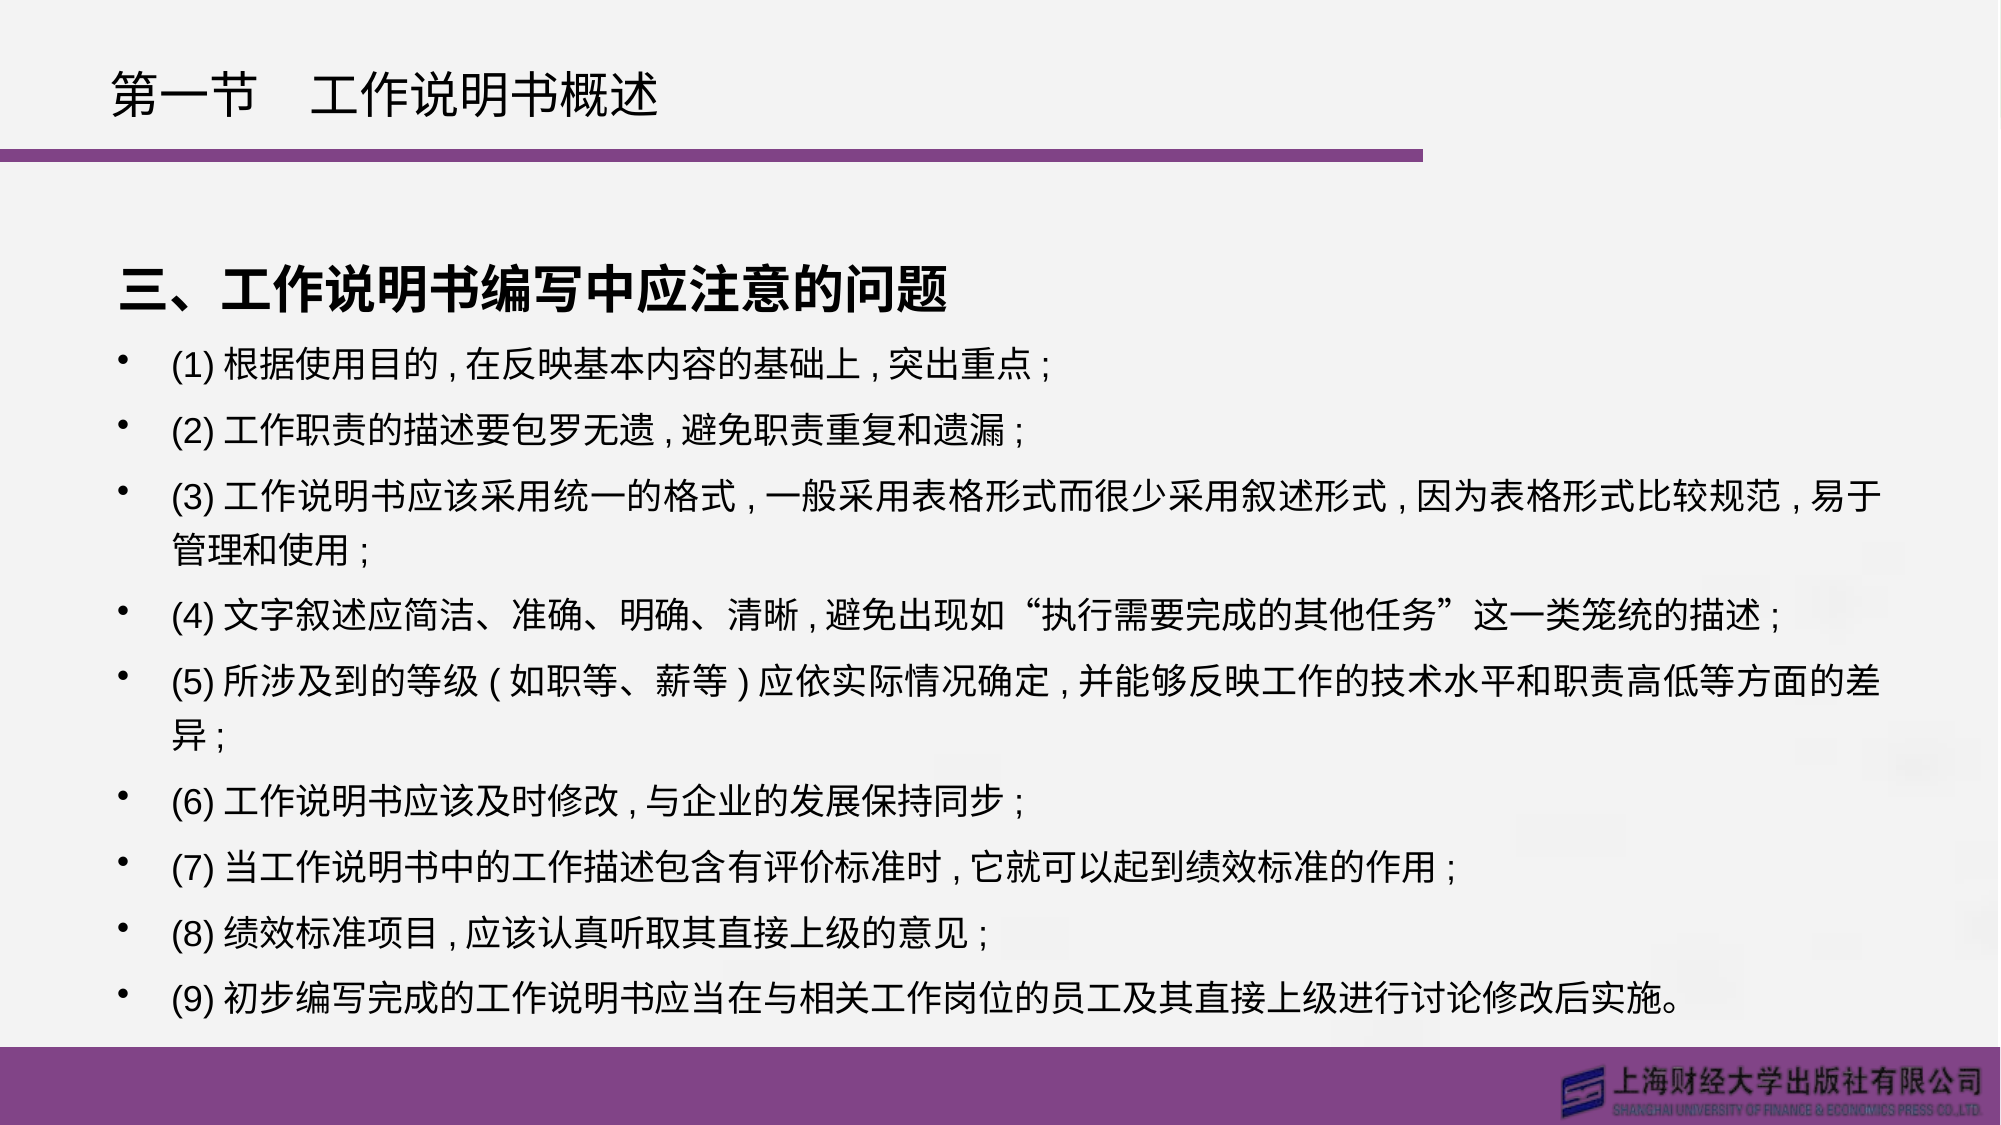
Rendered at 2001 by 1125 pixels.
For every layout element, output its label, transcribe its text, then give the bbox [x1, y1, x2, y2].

title 第一节 工作说明书概述 [94, 42, 1451, 146]
list 三、工作说明书编写中应注意的问题 (1)根据使用目的,在反映基本内容的基础上,突出重点; (2)工作职责的描述要包罗无遗,避免职责重复和遗漏; (3)工作说明书应该采用统一的格式,一般采用表格形式而很少采用叙述形式,因为表格形式比较规范,易于管理和使用; (4)文字叙述应简洁、准确、明确、清晰,避免出现如“执行需要完成的其他任务”这一类笼统的描述; (5)所涉及到的等级(如职等、薪等)应依实际情况确定,并能够反映工作的技术水平和职责高低等方面的差异; (6)工作说明书应该及时修改,与企业的发展保持同步; (7)当工作说明书中的工作描述包含有评价标准时,它就可以起到绩效标准的作用; (8)绩效标准项目,应该认真听取其直接上级的意见; (9)初步编写完成的工作说明书应当在与相关工作岗位的员工及其直接上级进行讨论修改后实施。 [102, 233, 1898, 1032]
picture [0, 0, 2001, 1125]
